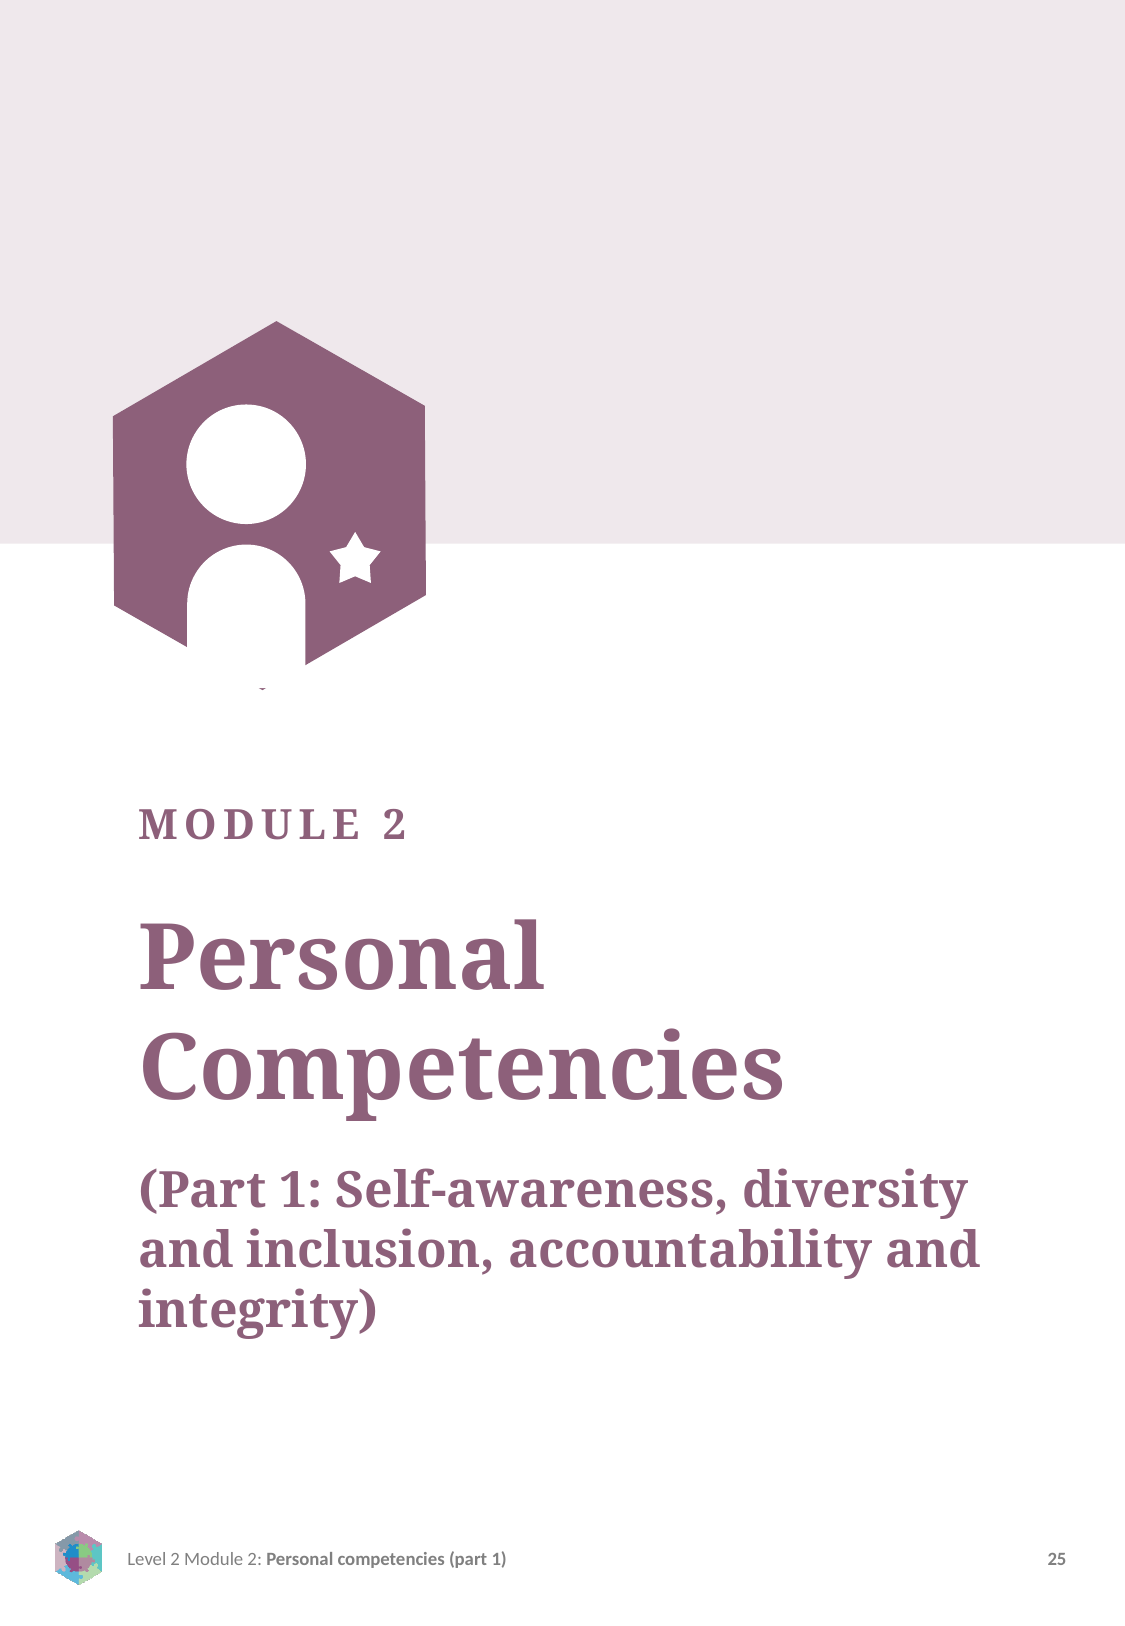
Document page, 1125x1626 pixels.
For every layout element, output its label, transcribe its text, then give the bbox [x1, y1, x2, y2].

text_box MODULE 2 Personal Competencies (Part 1: Self-awareness, diversity and inclusion, accountability and integrity) [123, 790, 1029, 1345]
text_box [89, 341, 450, 689]
text_box [0, 0, 1125, 545]
picture [55, 1530, 102, 1585]
